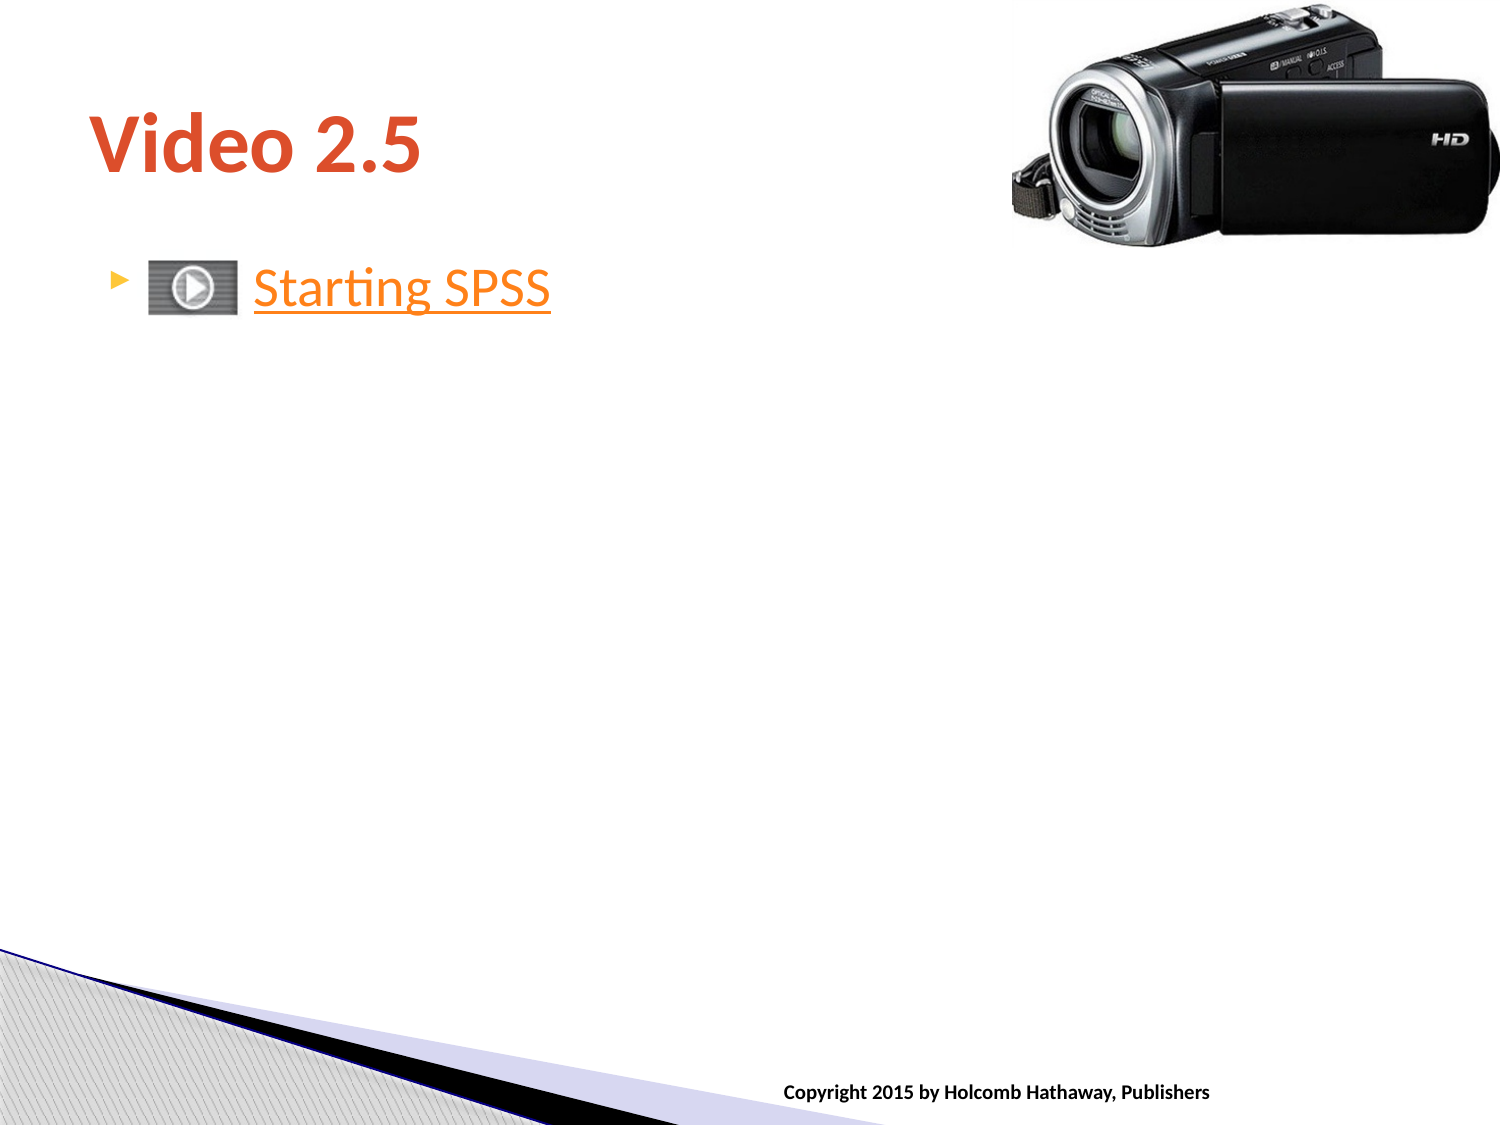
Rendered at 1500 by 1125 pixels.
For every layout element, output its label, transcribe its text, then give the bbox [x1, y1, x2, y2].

picture [1012, 0, 1500, 248]
footer Copyright 2015 by Holcomb Hathaway, Publishers [718, 1051, 1225, 1112]
picture [137, 249, 248, 327]
list : Starting SPSS [75, 243, 975, 986]
title Video 2.5 [75, 45, 1006, 233]
